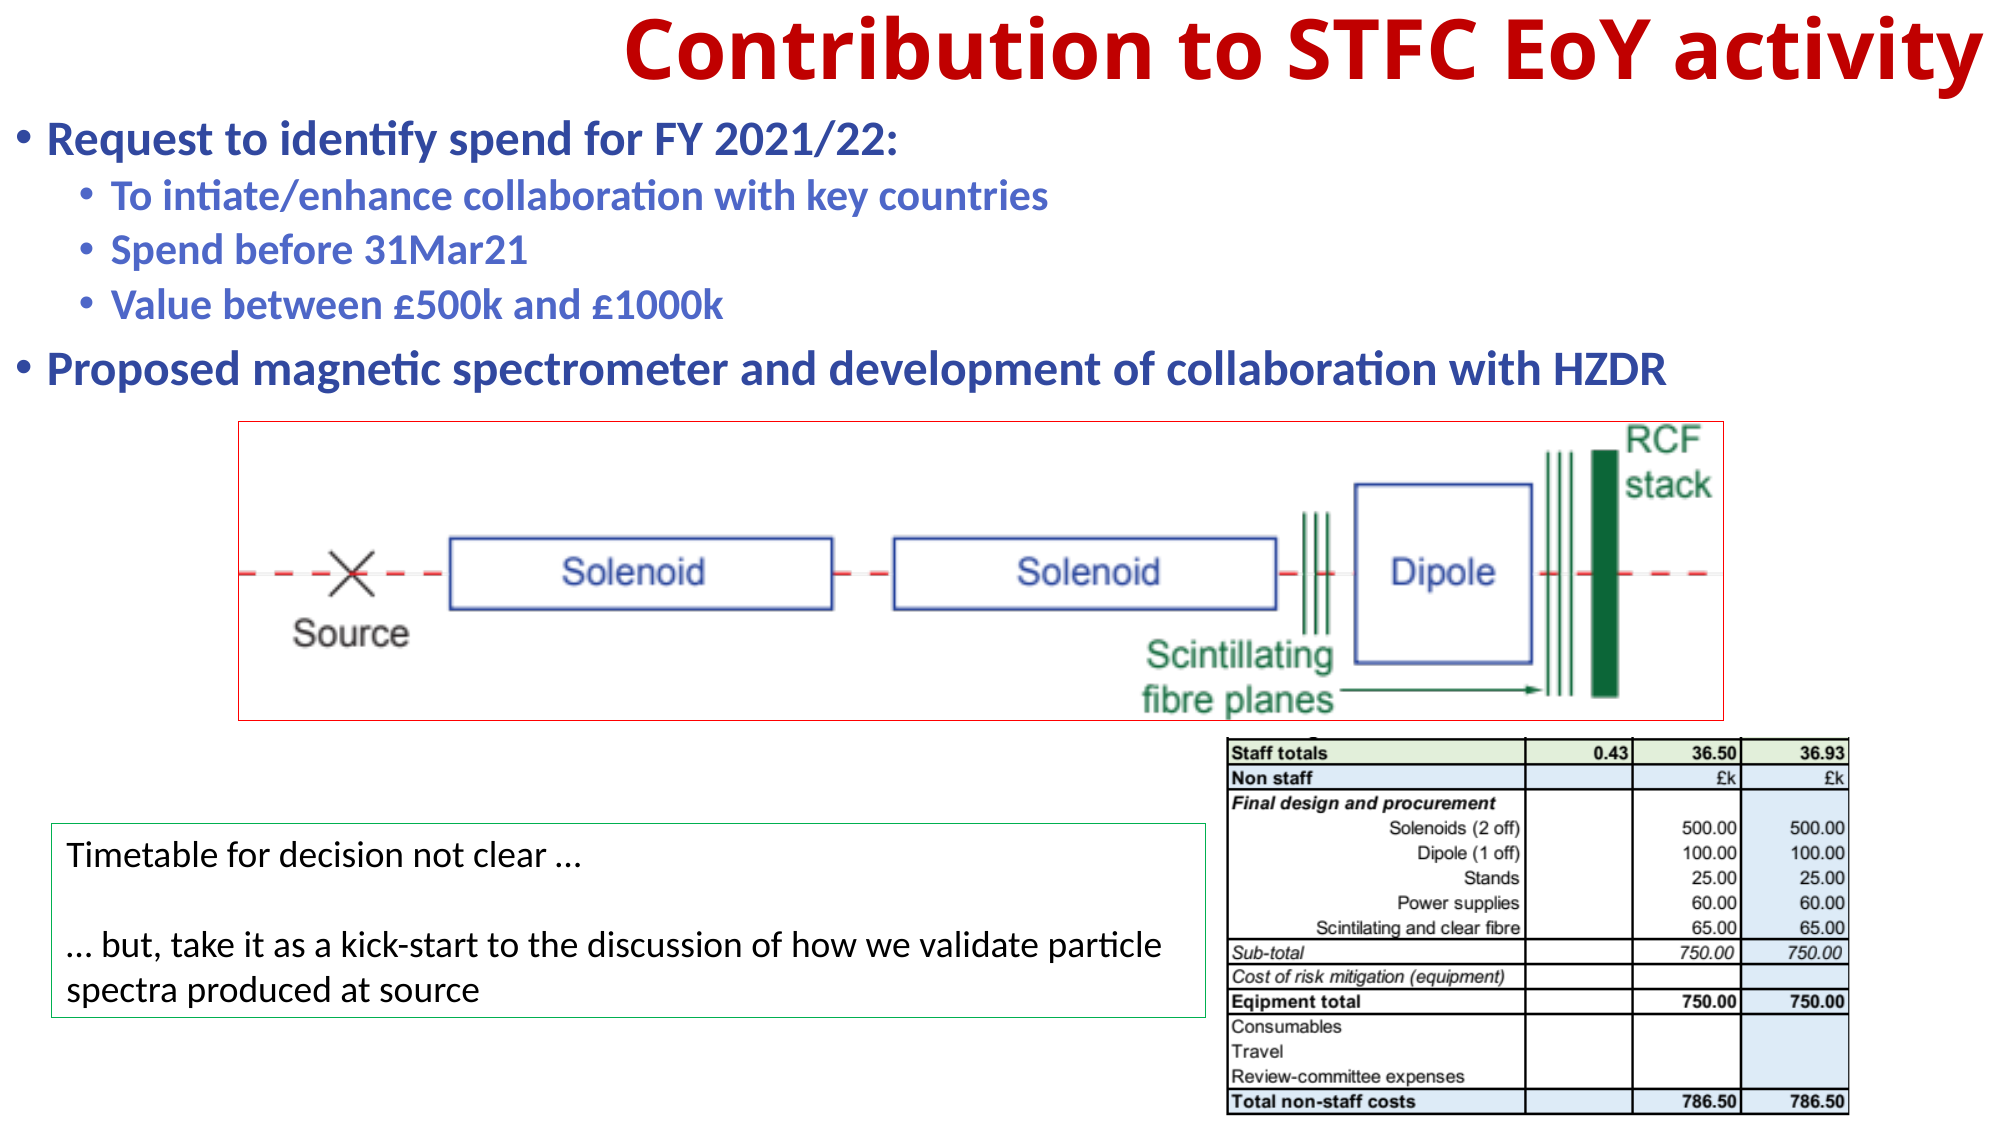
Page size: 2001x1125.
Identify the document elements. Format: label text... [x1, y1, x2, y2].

list Request to identify spend for FY 2021/22: To intiate/enhance collaboration with key countries Spend before 31Mar21 Value between £500k and £1000k Proposed magnetic spectrometer and development of collaboration with HZDR [0, 104, 2000, 405]
text_box Timetable for decision not clear … … but, take it as a kick-start to the discussion of how we validate particle spectra produced at source [51, 823, 1206, 1018]
picture [238, 420, 1724, 721]
title Contribution to STFC EoY activity [0, 0, 2000, 104]
picture [1224, 736, 1850, 1117]
